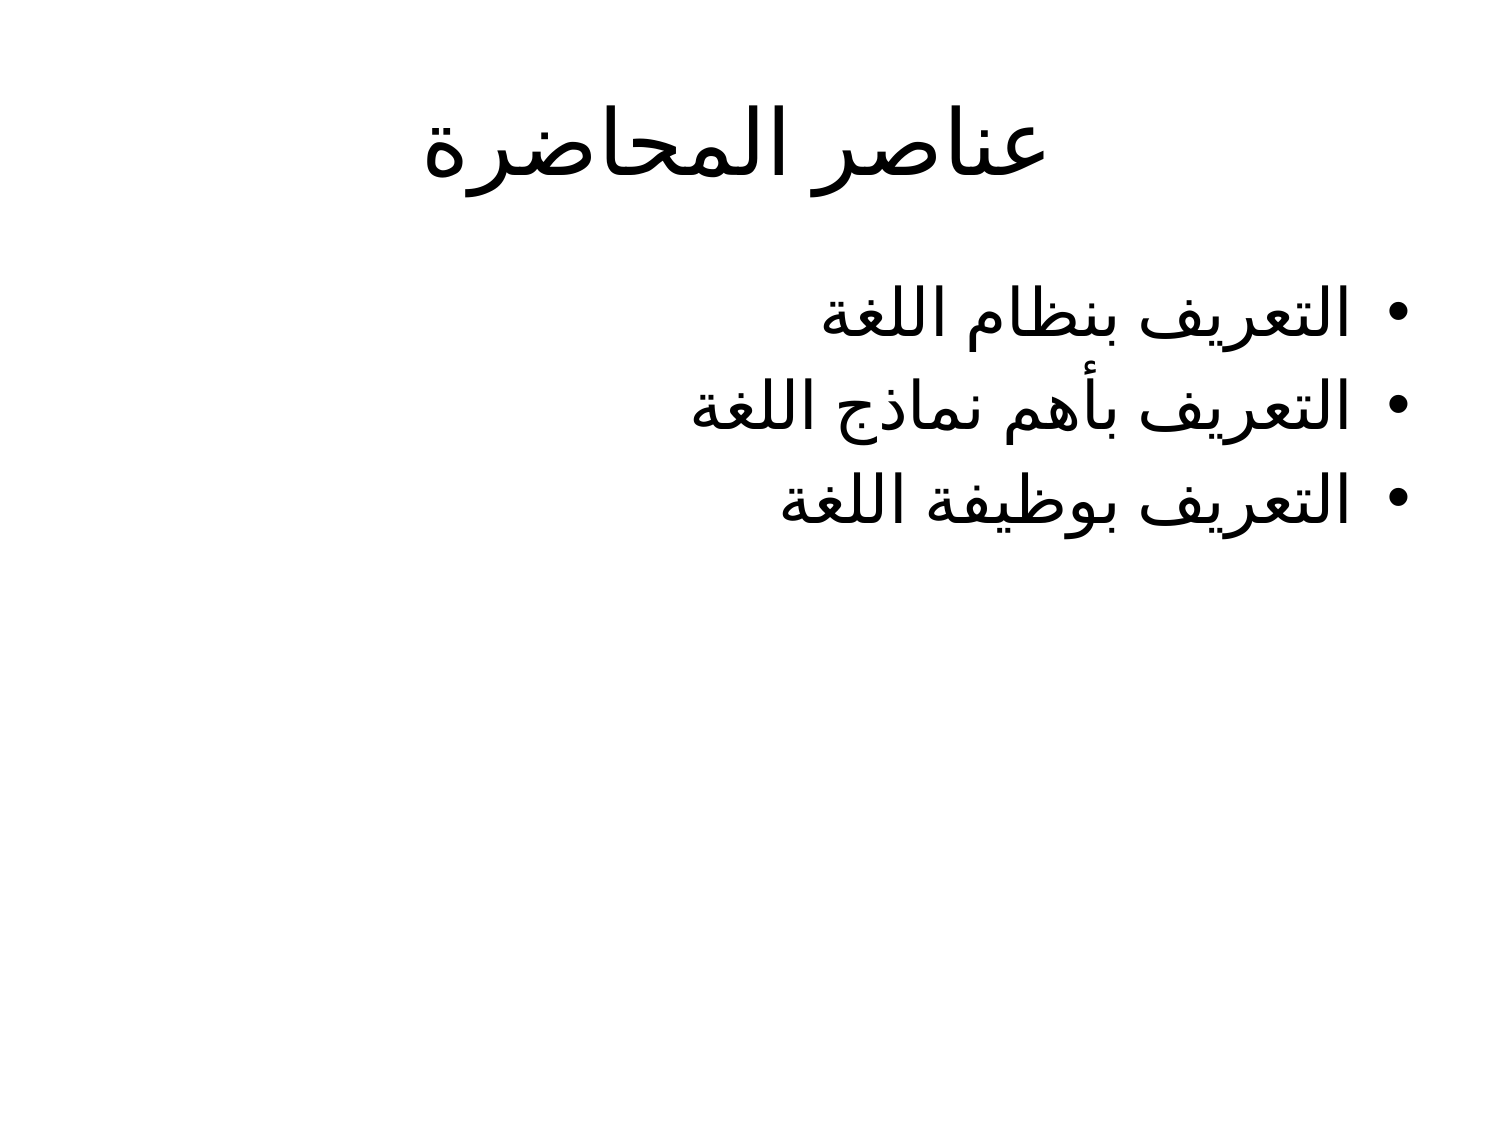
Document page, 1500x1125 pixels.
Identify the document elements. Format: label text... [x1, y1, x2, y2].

list التعريف بنظام اللغة التعريف بأهم نماذج اللغة التعريف بوظيفة اللغة [75, 262, 1425, 1005]
title عناصر المحاضرة [75, 45, 1425, 233]
